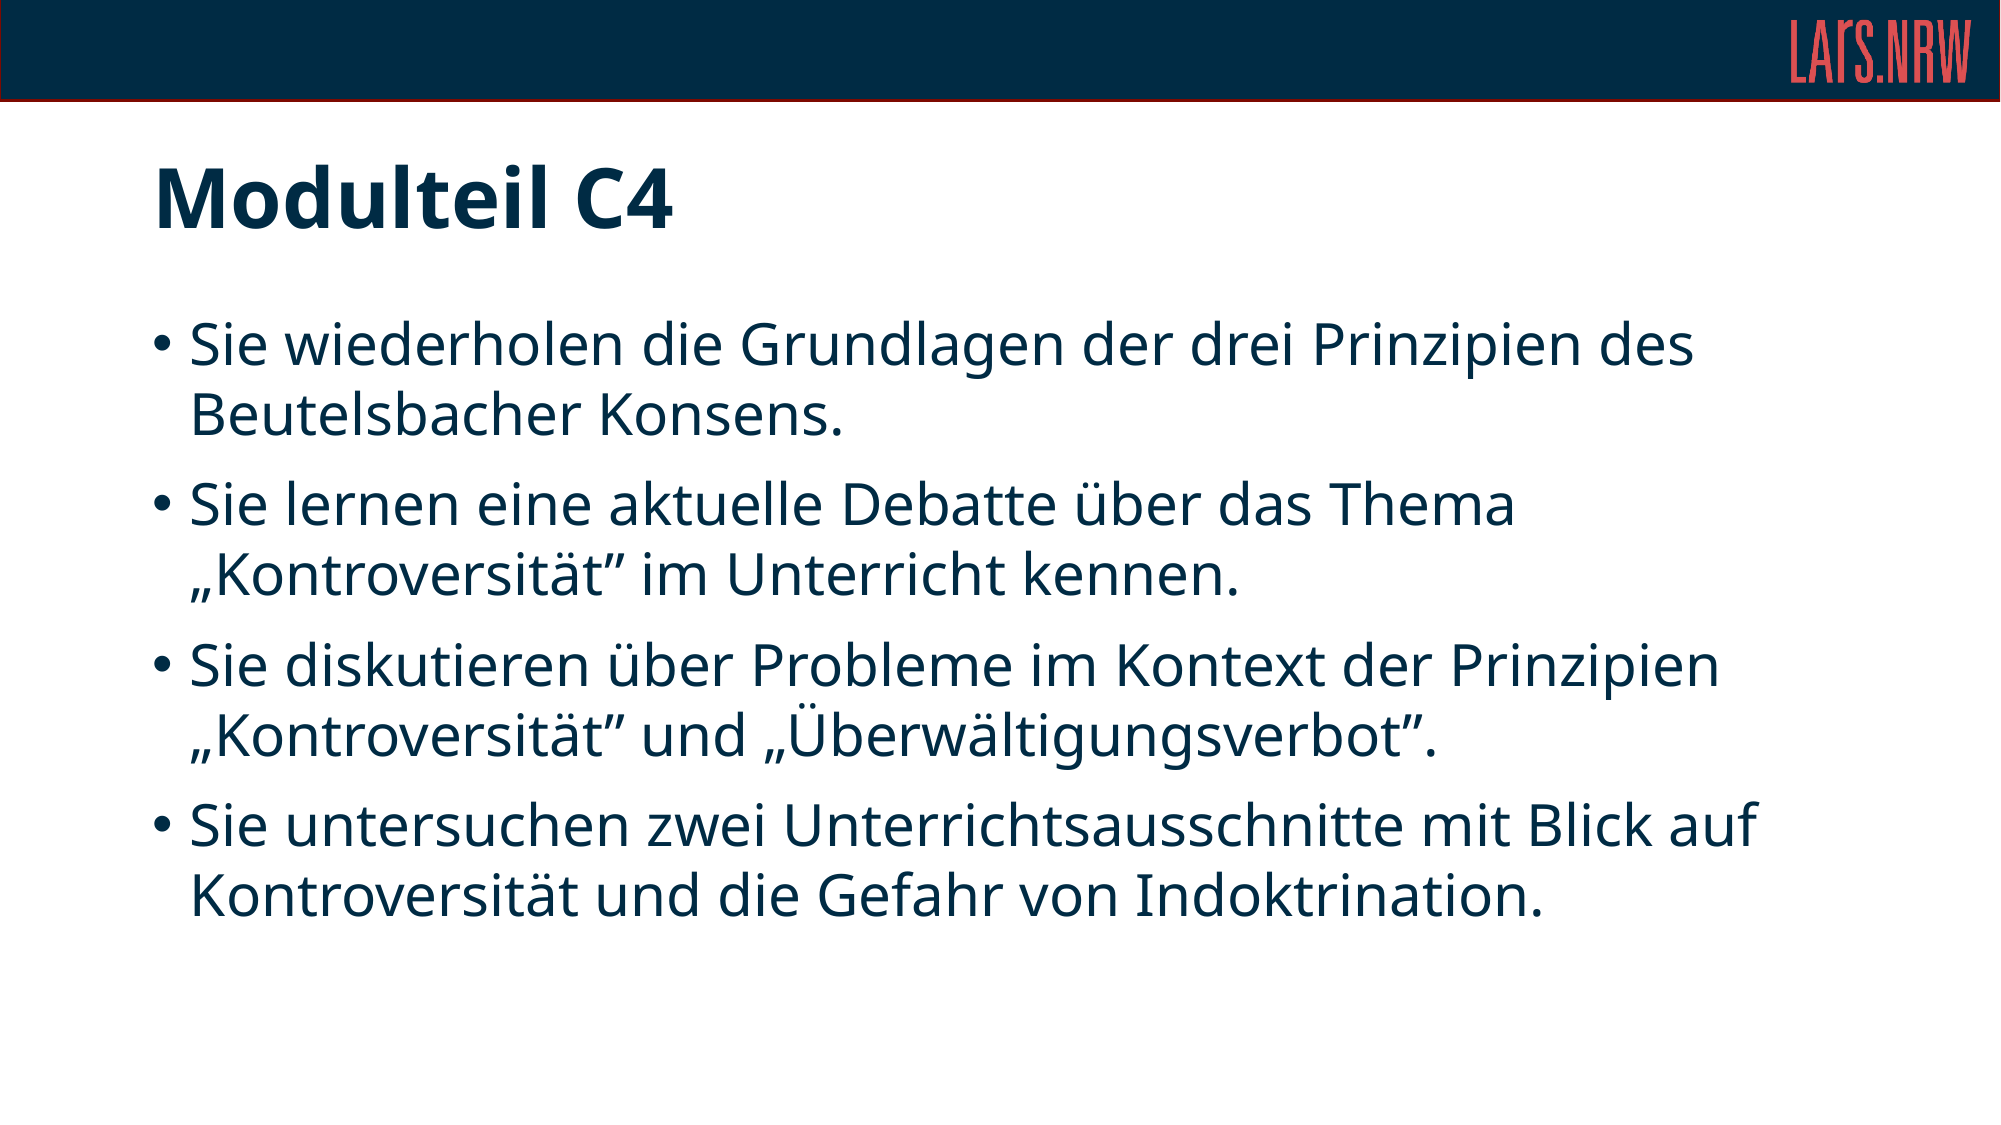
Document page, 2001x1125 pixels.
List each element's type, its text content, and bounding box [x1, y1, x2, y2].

title Modulteil C4 [137, 126, 1863, 278]
picture [1773, 6, 1977, 99]
list Sie wiederholen die Grundlagen der drei Prinzipien des Beutelsbacher Konsens. Sie lernen eine aktuelle Debatte über das Thema „Kontroversität” im Unterricht kennen. Sie diskutieren über Probleme im Kontext der Prinzipien „Kontroversität” und „Überwältigungsverbot”. Sie untersuchen zwei Unterrichtsausschnitte mit Blick auf Kontroversität und die Gefahr von Indoktrination. [137, 299, 1863, 1014]
